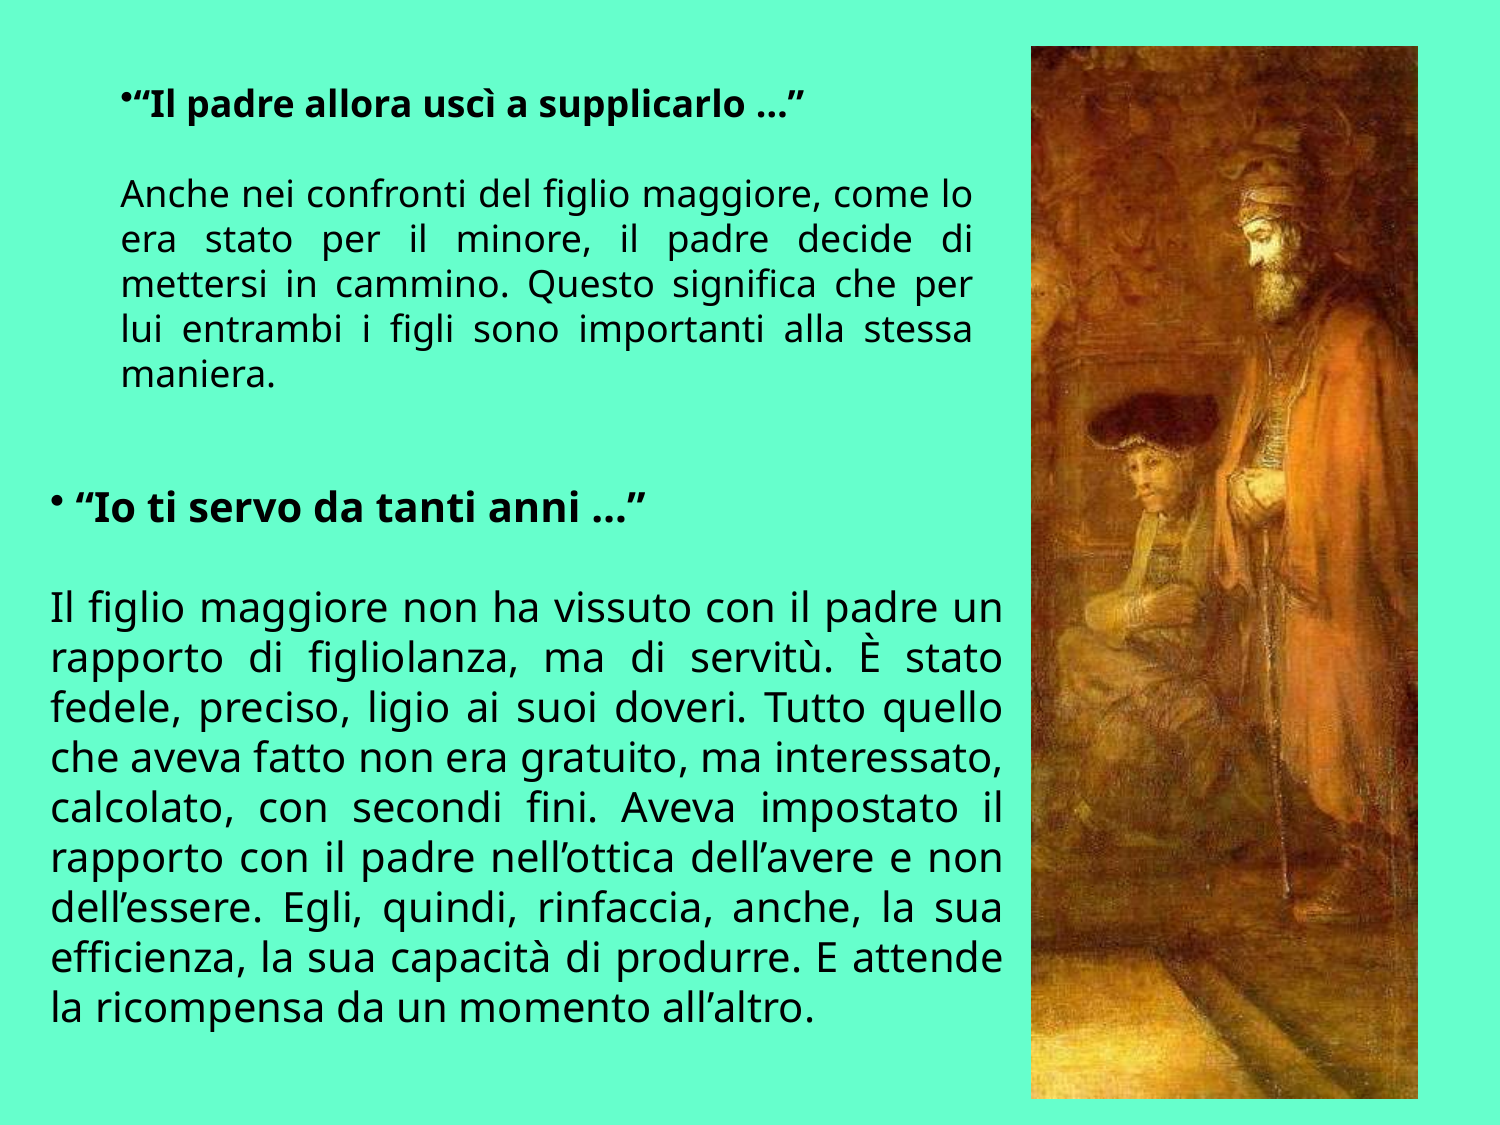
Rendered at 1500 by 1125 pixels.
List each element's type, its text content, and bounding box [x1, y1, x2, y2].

text_box “Io ti servo da tanti anni …” Il figlio maggiore non ha vissuto con il padre un rapporto di figliolanza, ma di servitù. È stato fedele, preciso, ligio ai suoi doveri. Tutto quello che aveva fatto non era gratuito, ma interessato, calcolato, con secondi fini. Aveva impostato il rapporto con il padre nell’ottica dell’avere e non dell’essere. Egli, quindi, rinfaccia, anche, la sua efficienza, la sua capacità di produrre. E attende la ricompensa da un momento all’altro. [35, 473, 1020, 1039]
text_box “Il padre allora uscì a supplicarlo …” Anche nei confronti del figlio maggiore, come lo era stato per il minore, il padre decide di mettersi in cammino. Questo significa che per lui entrambi i figli sono importanti alla stessa maniera. [105, 71, 990, 402]
picture [1031, 46, 1418, 1099]
